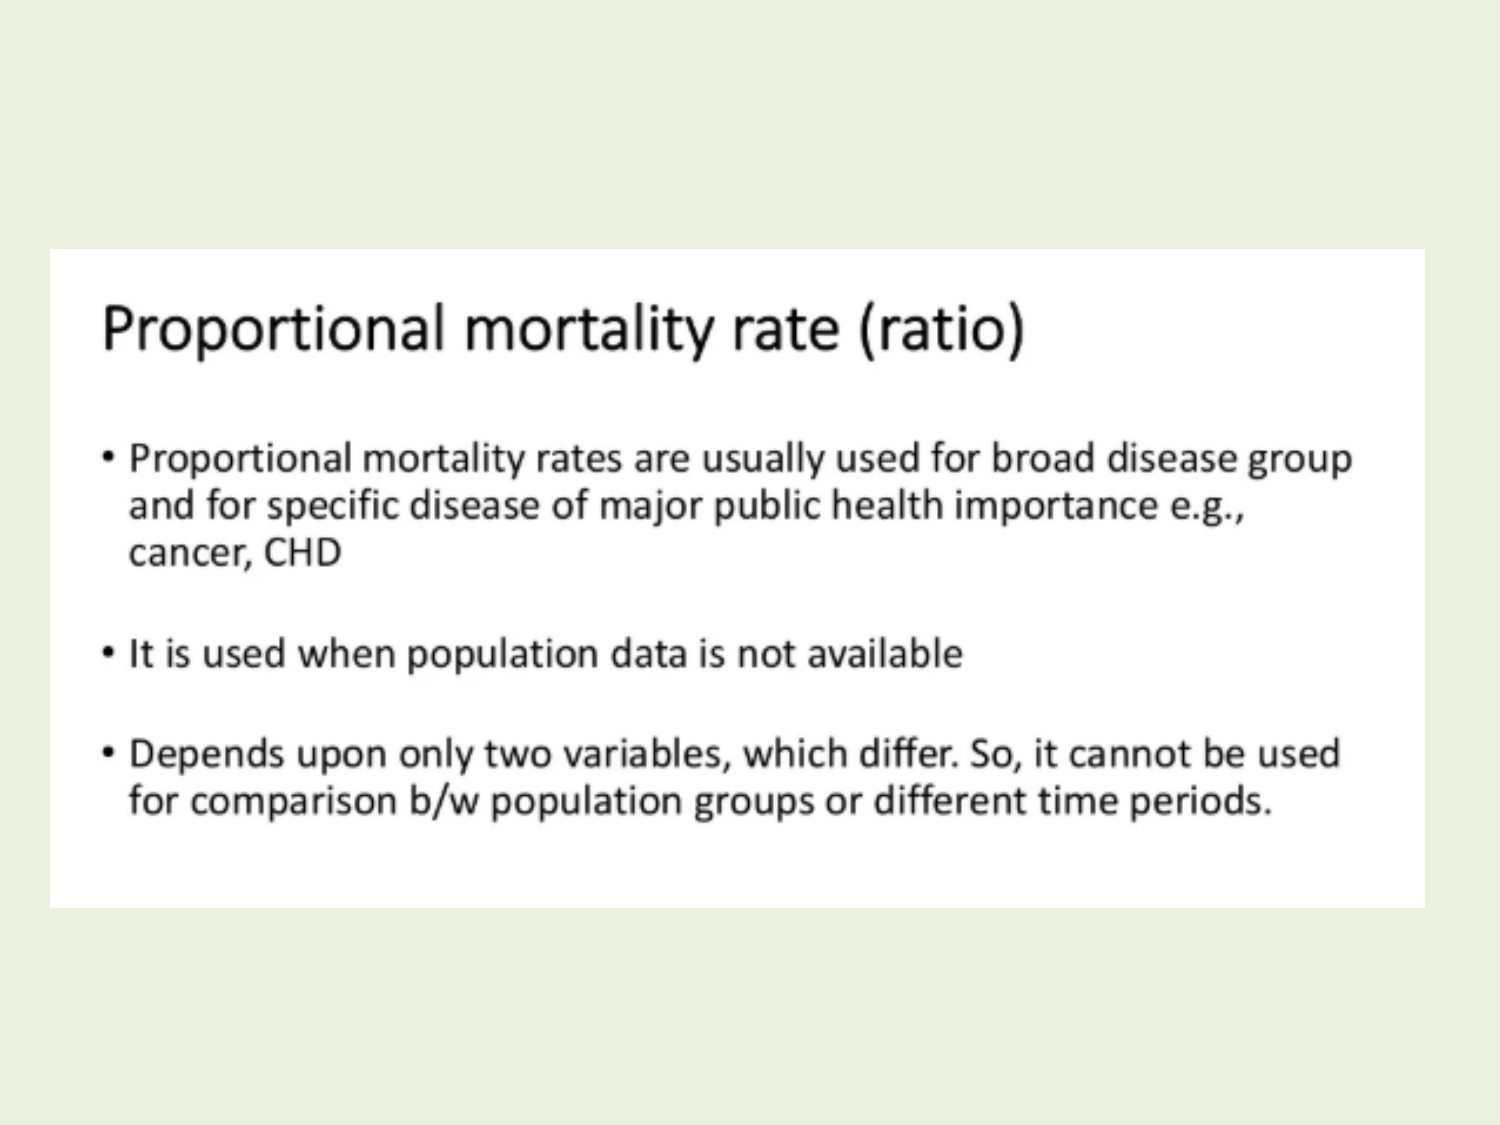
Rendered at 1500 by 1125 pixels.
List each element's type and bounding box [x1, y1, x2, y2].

list [49, 249, 1425, 909]
